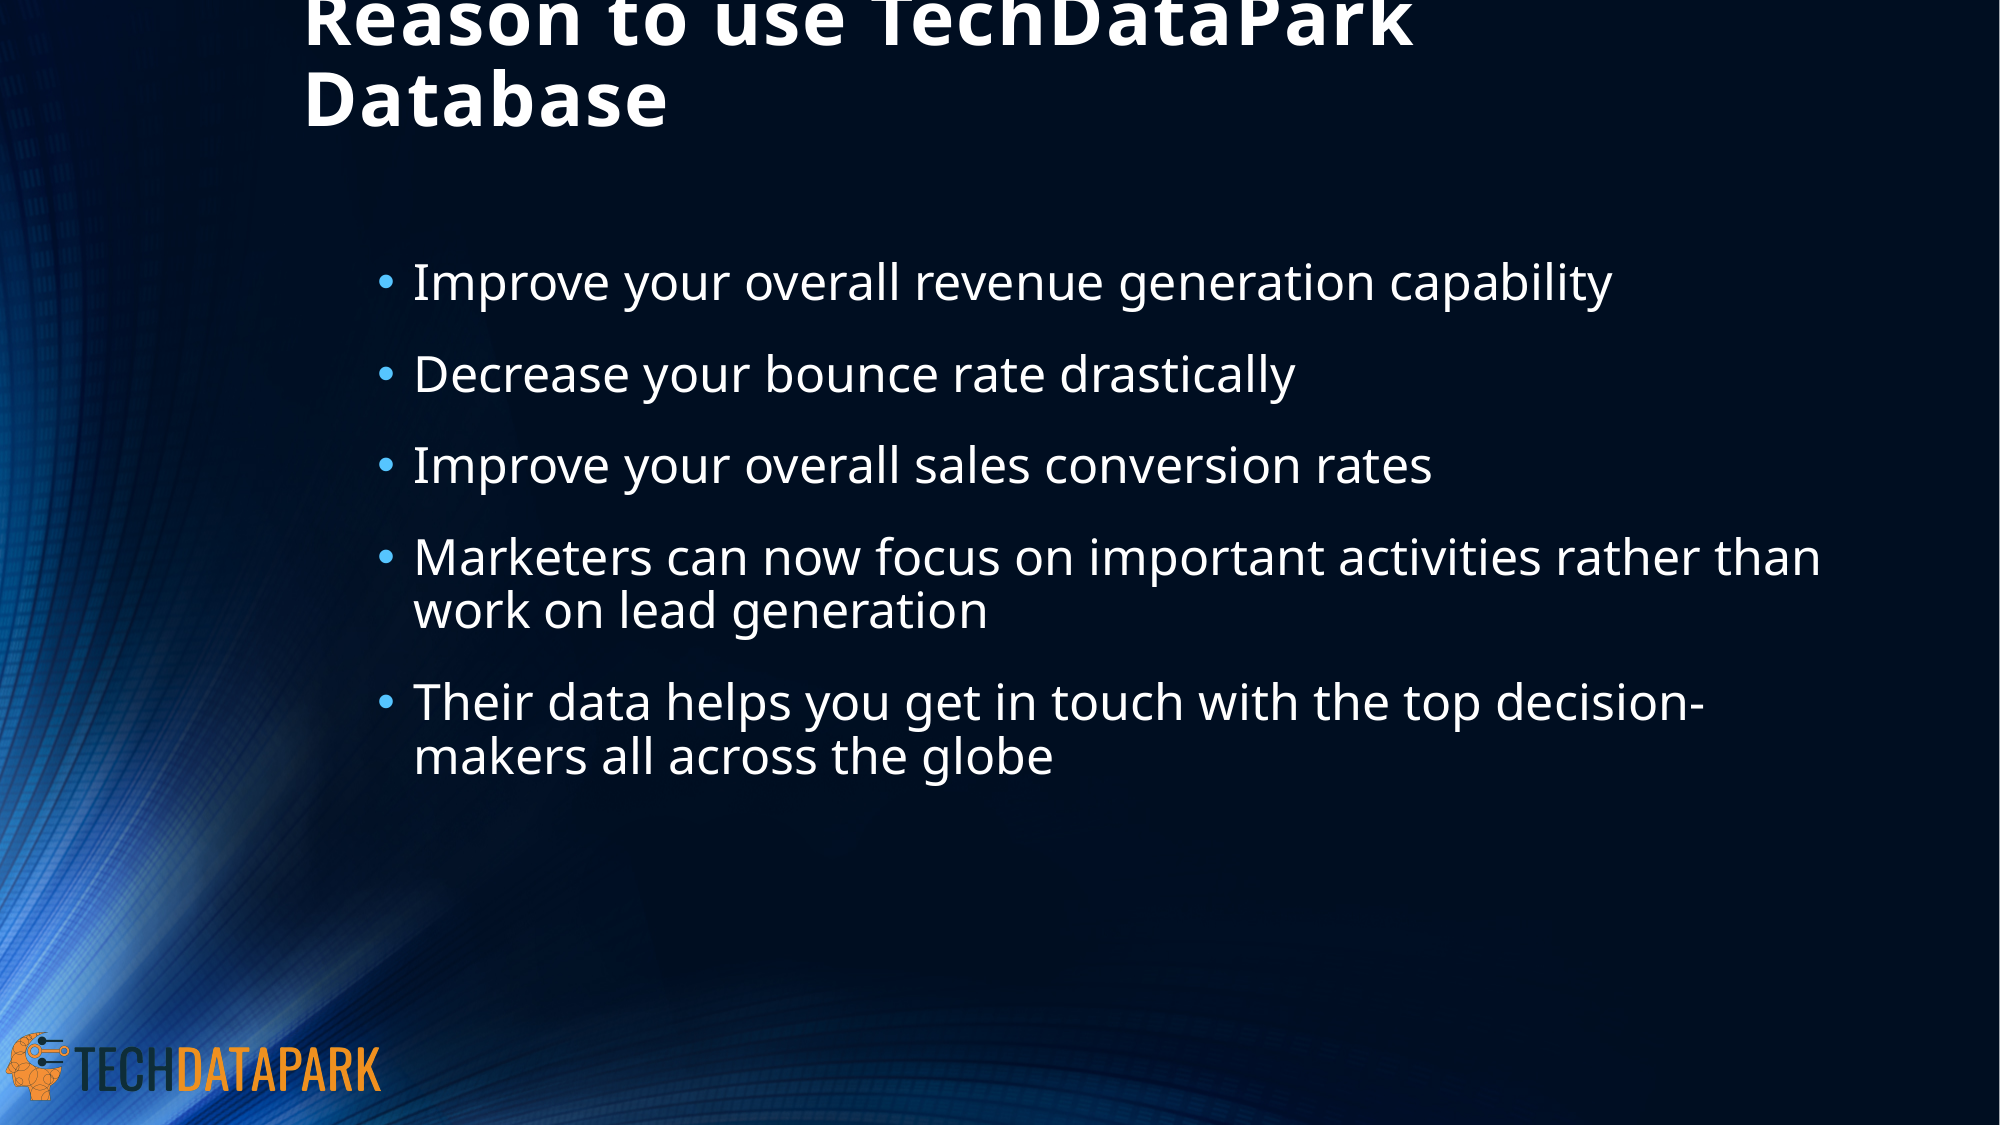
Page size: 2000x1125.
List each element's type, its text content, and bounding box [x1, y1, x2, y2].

list Improve your overall revenue generation capability Decrease your bounce rate drastically Improve your overall sales conversion rates Marketers can now focus on important activities rather than work on lead generation Their data helps you get in touch with the top decision-makers all across the globe [362, 249, 1861, 925]
title Reason to use TechDataPark Database [287, 50, 1788, 150]
picture [0, 0, 2000, 1125]
